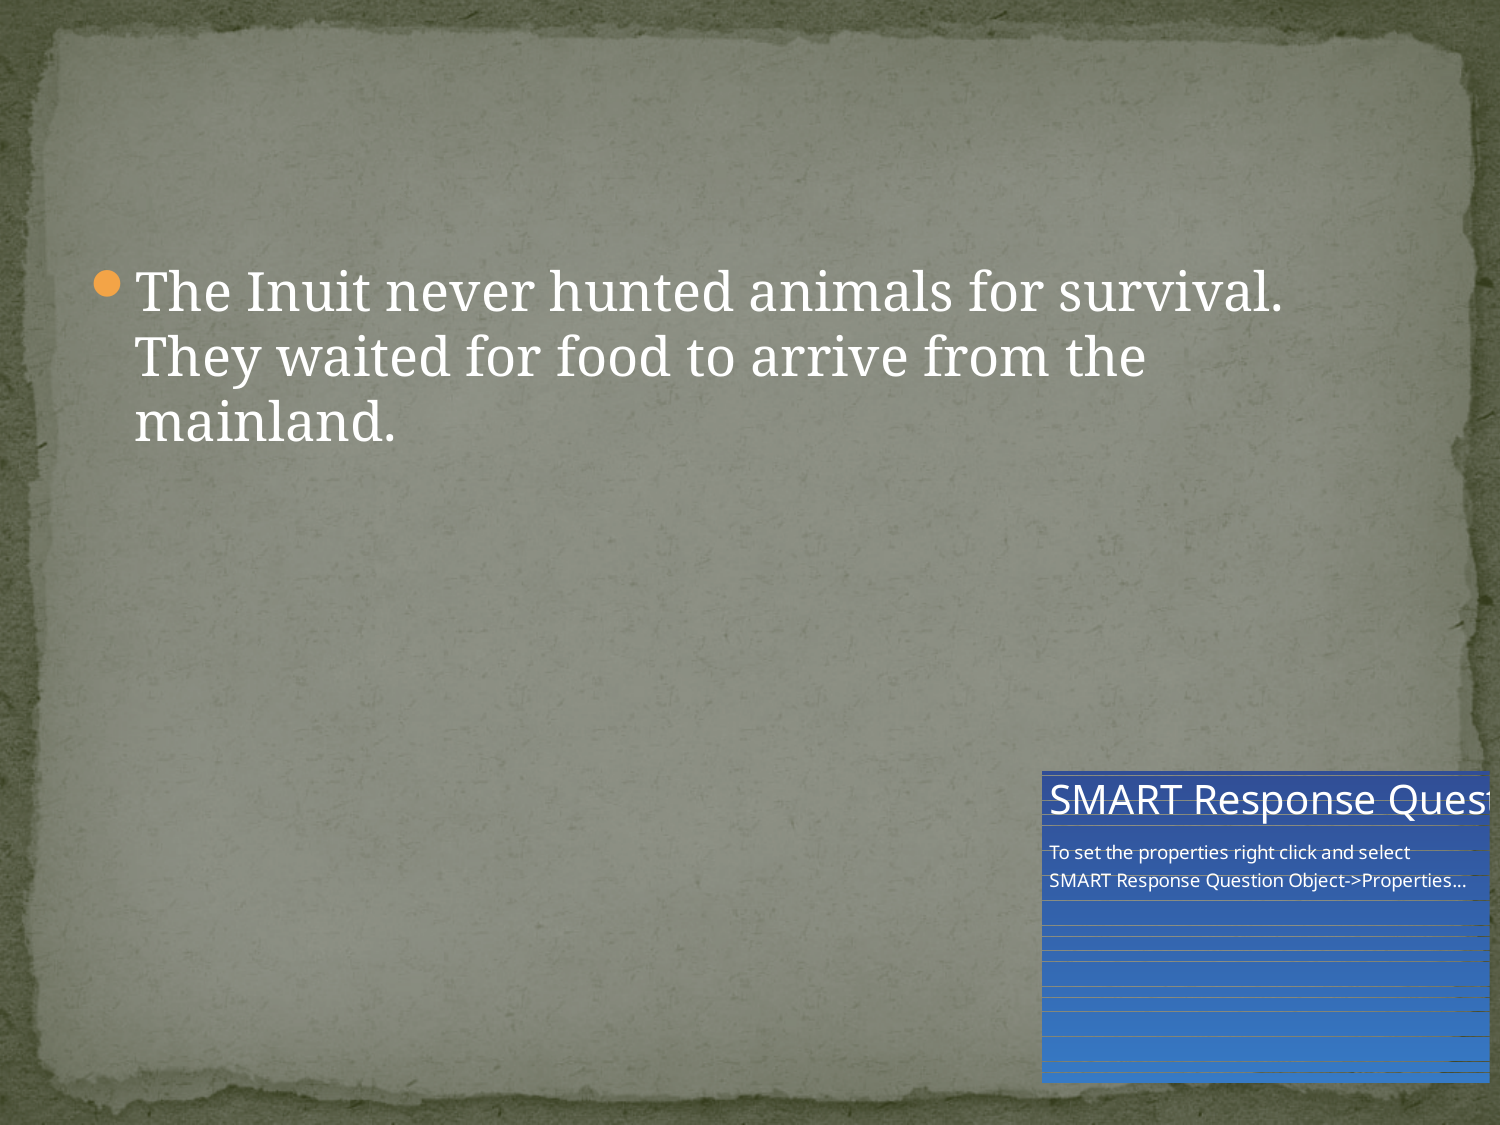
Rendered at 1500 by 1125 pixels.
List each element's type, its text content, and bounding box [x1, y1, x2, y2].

list The Inuit never hunted animals for survival. They waited for food to arrive from the mainland. [75, 249, 1425, 1000]
